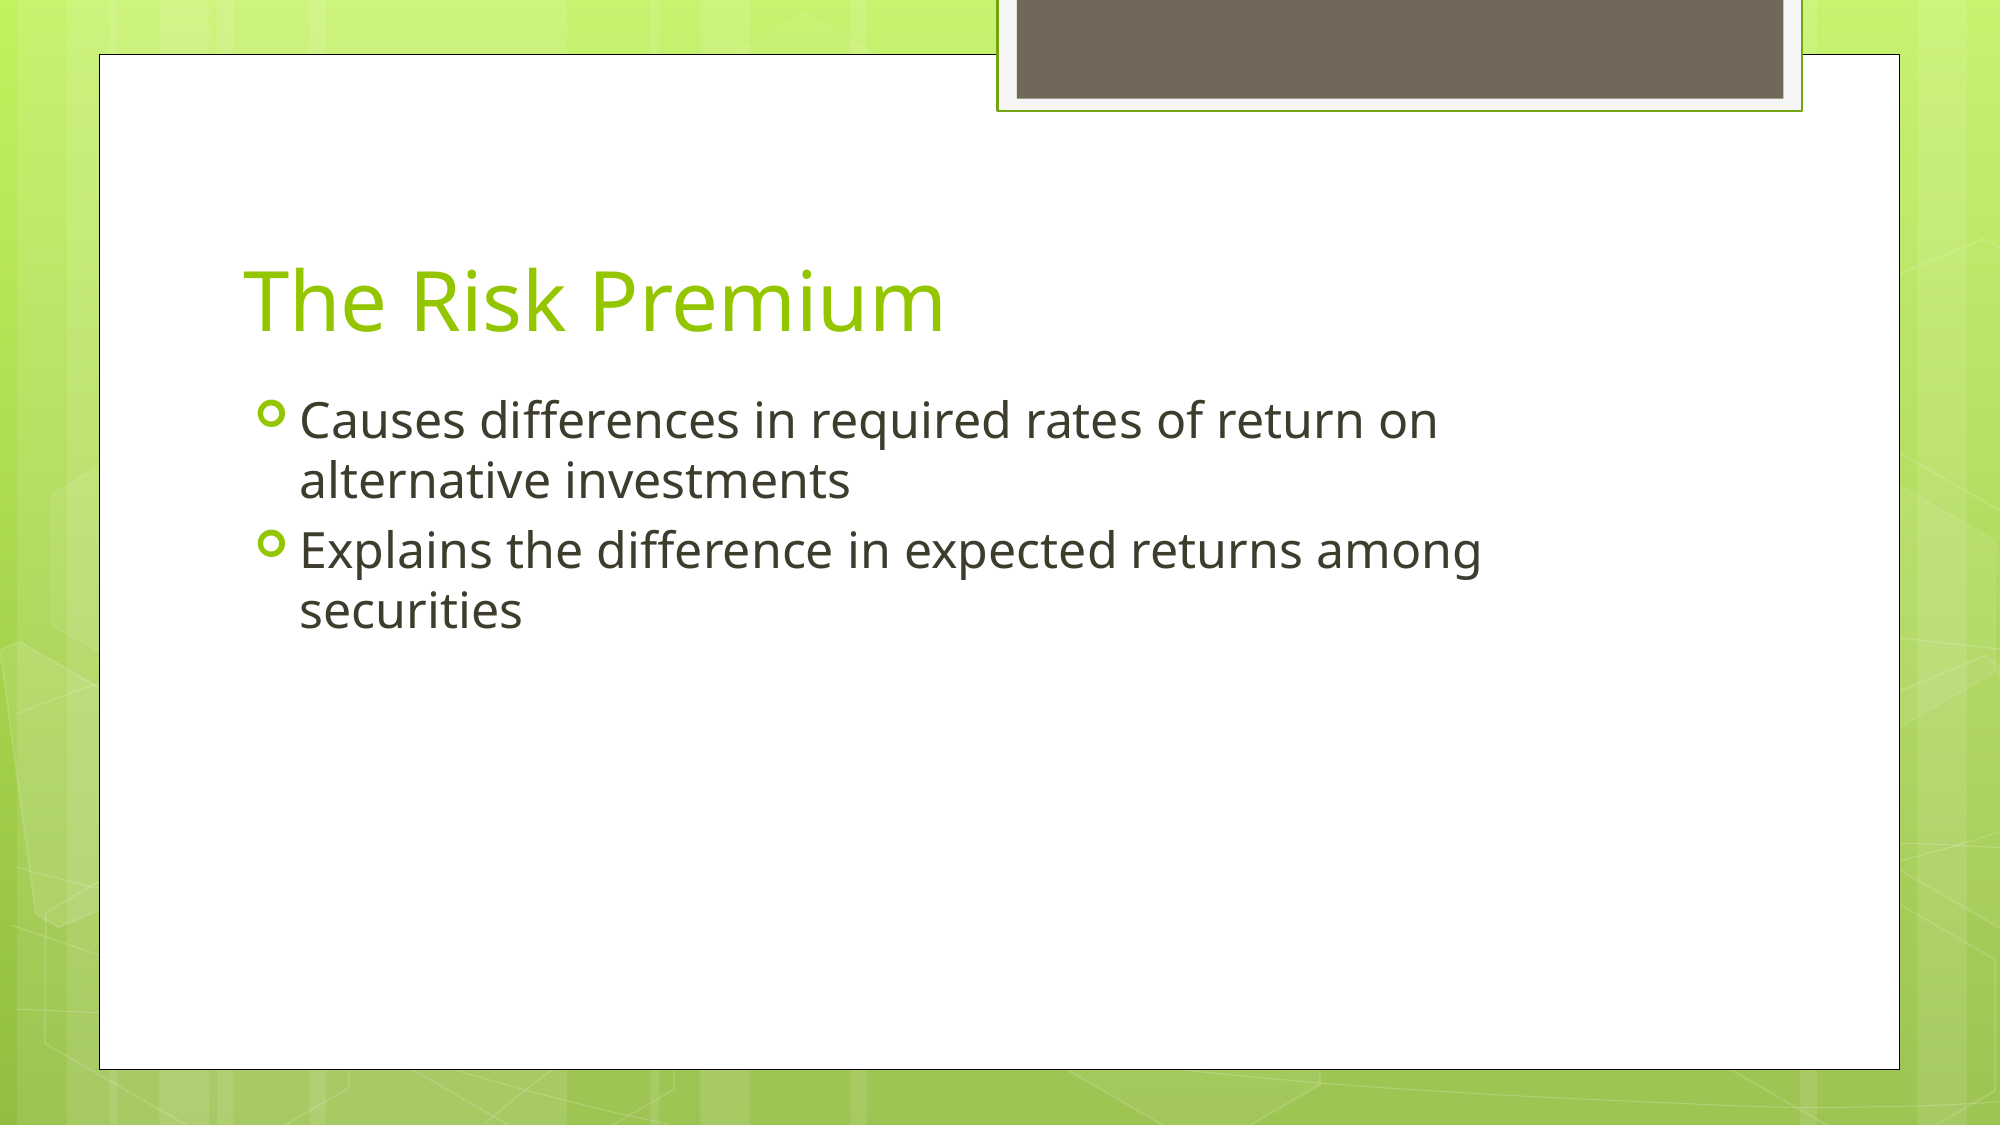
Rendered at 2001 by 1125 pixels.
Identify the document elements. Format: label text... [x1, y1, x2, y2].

list Causes differences in required rates of return on alternative investments Explains the difference in expected returns among securities [228, 381, 1711, 957]
title The Risk Premium [228, 168, 1765, 357]
